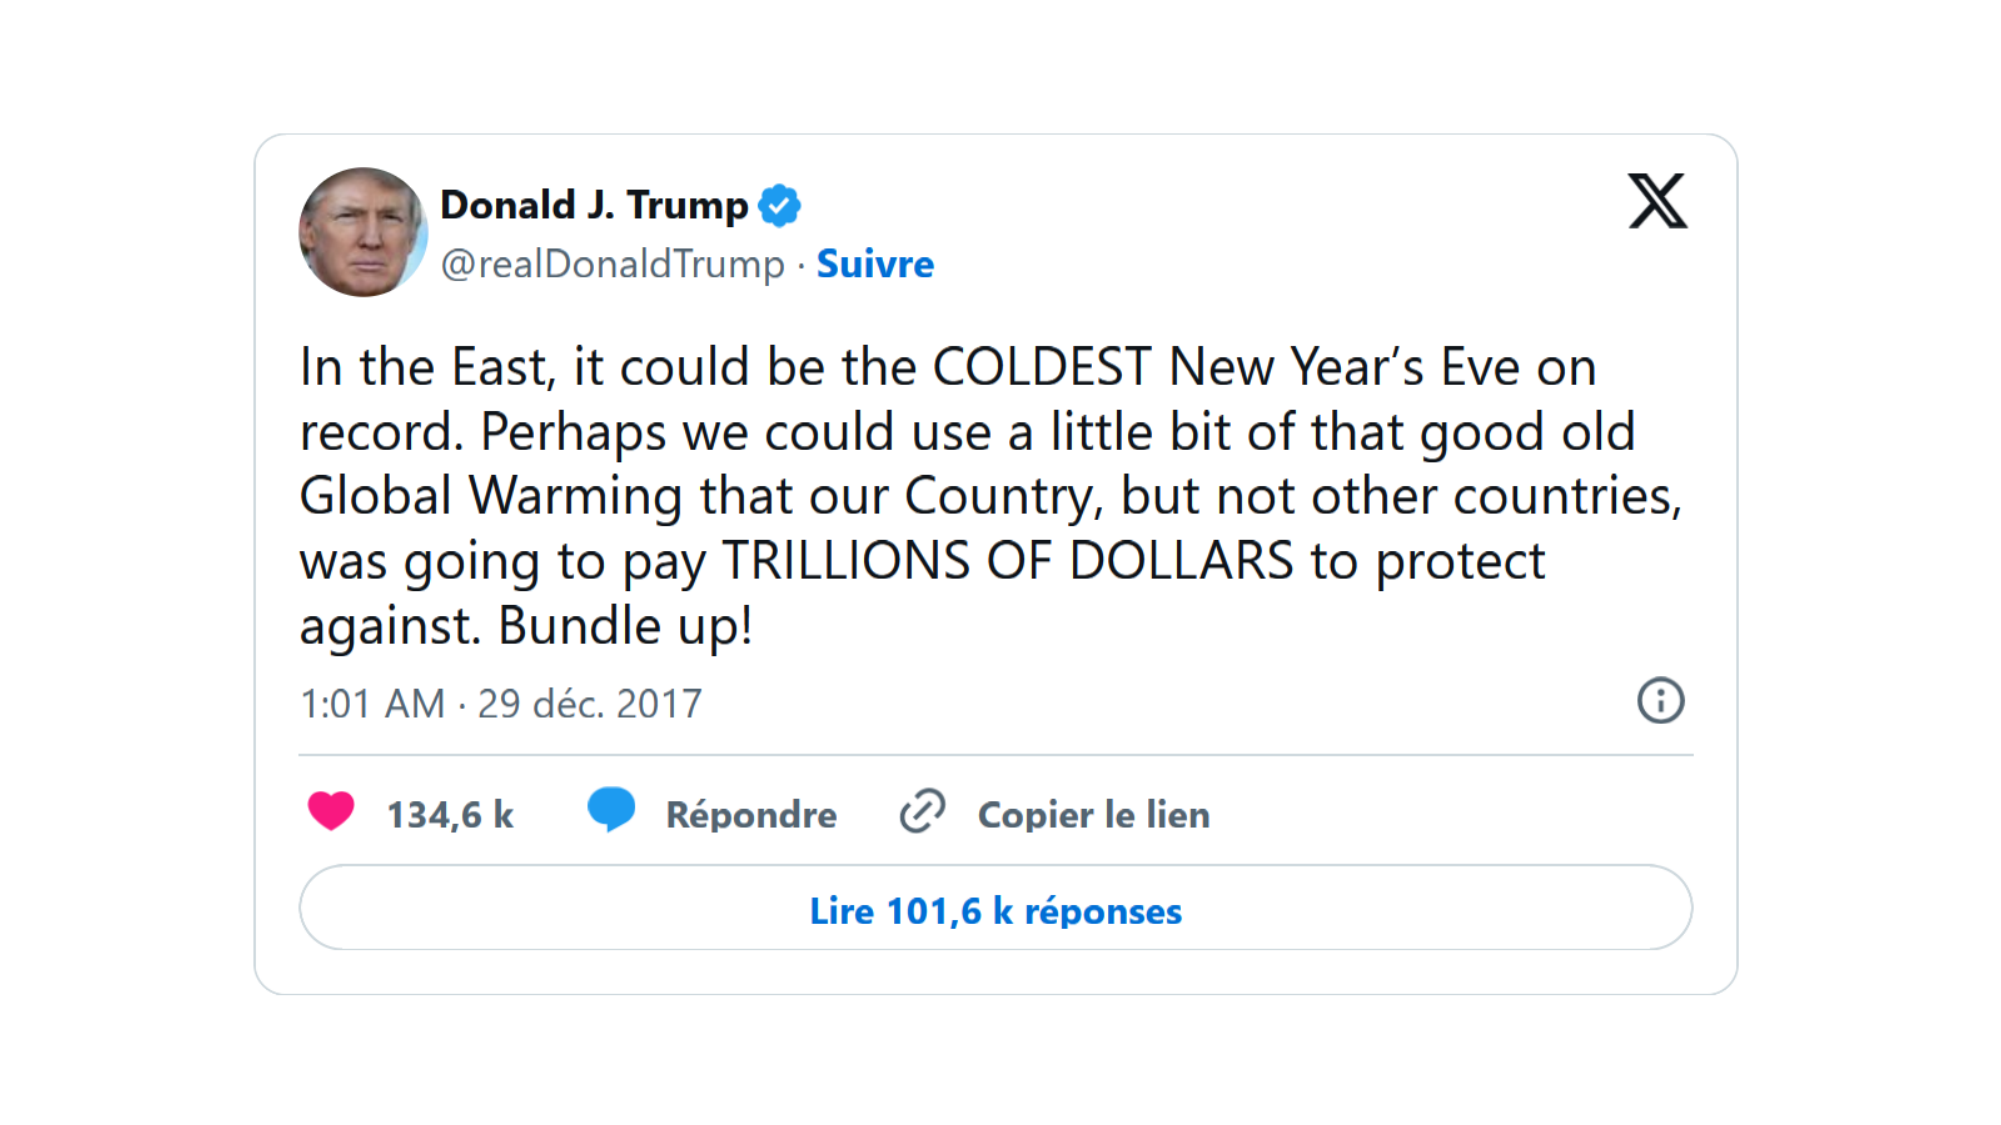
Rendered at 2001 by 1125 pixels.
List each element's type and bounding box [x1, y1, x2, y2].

picture [211, 110, 1789, 1014]
